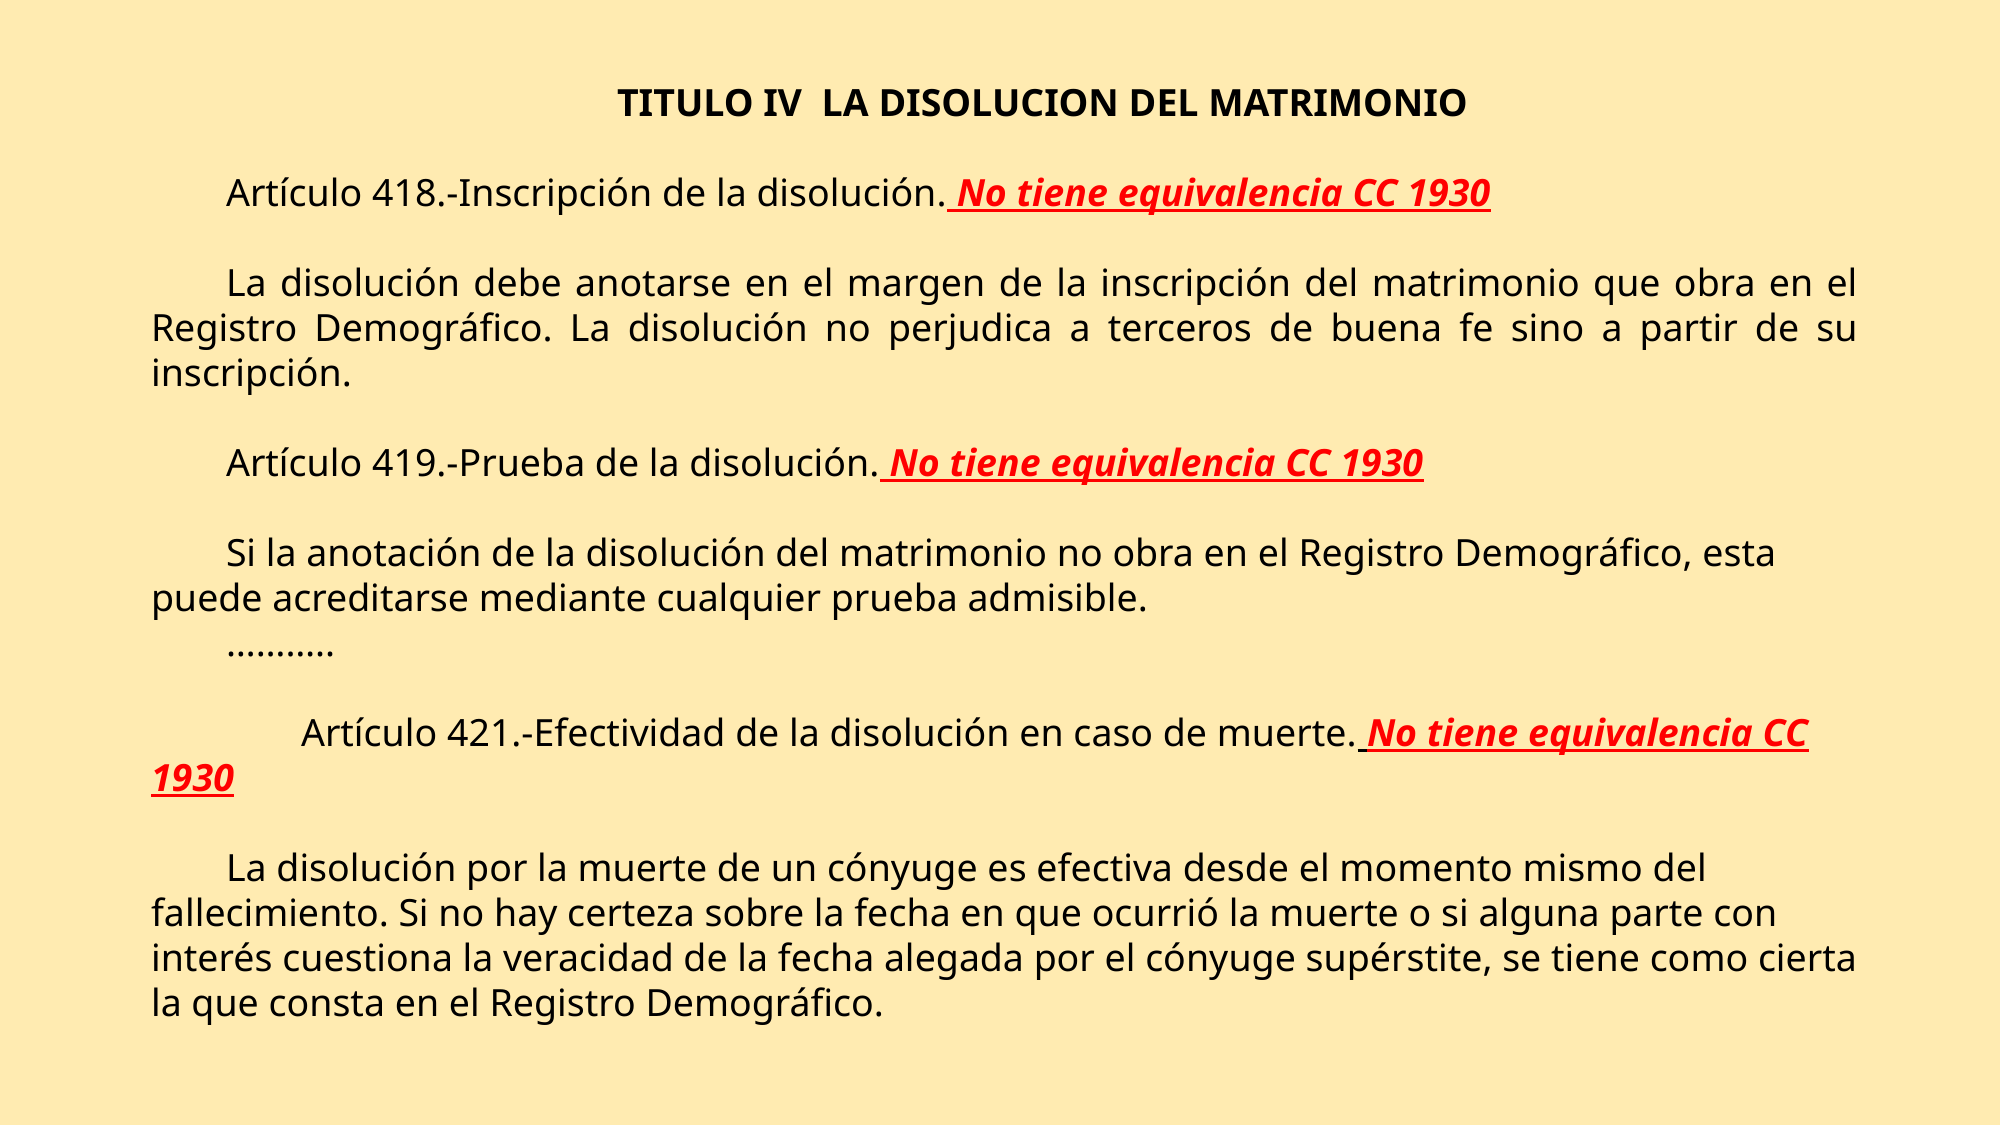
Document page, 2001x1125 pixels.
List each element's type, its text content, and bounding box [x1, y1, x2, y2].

text_box TITULO IV LA DISOLUCION DEL MATRIMONIO Artículo 418.-Inscripción de la disolución. No tiene equivalencia CC 1930 La disolución debe anotarse en el margen de la inscripción del matrimonio que obra en el Registro Demográfico. La disolución no perjudica a terceros de buena fe sino a partir de su inscripción. Artículo 419.-Prueba de la disolución. No tiene equivalencia CC 1930 Si la anotación de la disolución del matrimonio no obra en el Registro Demográfico, esta puede acreditarse mediante cualquier prueba admisible. ……….. Artículo 421.-Efectividad de la disolución en caso de muerte. No tiene equivalencia CC 1930 La disolución por la muerte de un cónyuge es efectiva desde el momento mismo del fallecimiento. Si no hay certeza sobre la fecha en que ocurrió la muerte o si alguna parte con interés cuestiona la veracidad de la fecha alegada por el cónyuge supérstite, se tiene como cierta la que consta en el Registro Demográfico. [136, 71, 1874, 1125]
